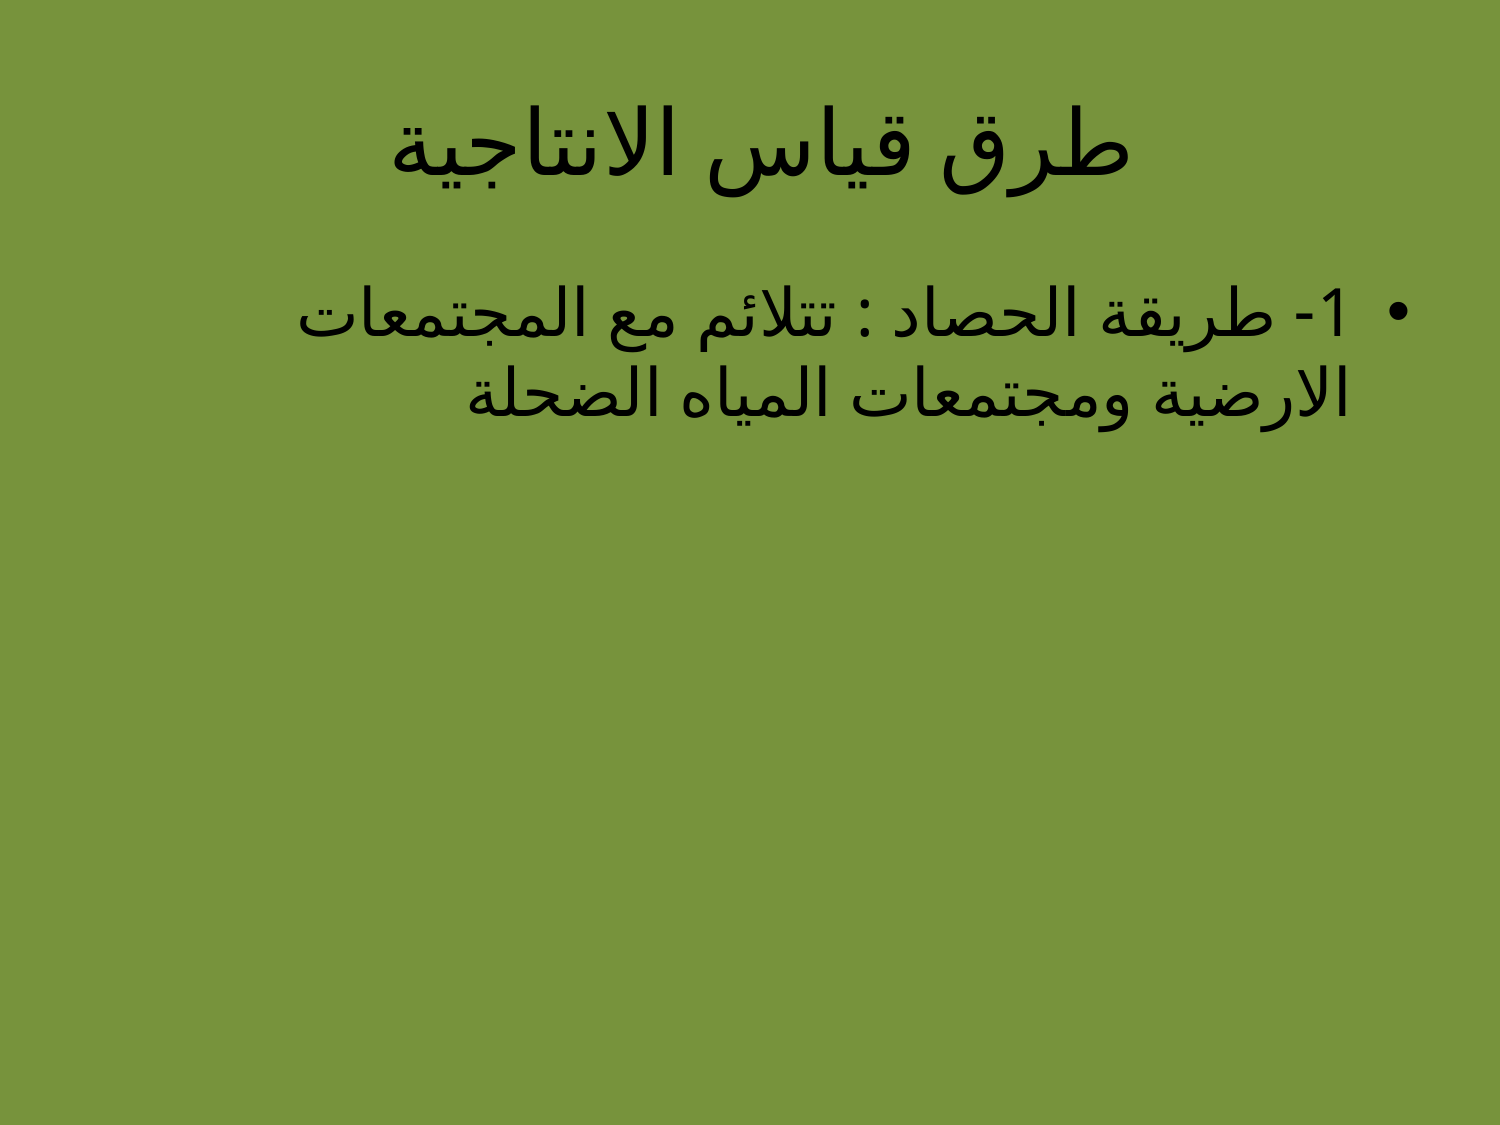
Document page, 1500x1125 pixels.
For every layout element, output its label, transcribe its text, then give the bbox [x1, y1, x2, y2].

list 1- طريقة الحصاد : تتلائم مع المجتمعات الارضية ومجتمعات المياه الضحلة [75, 262, 1425, 1005]
title طرق قياس الانتاجية [75, 45, 1425, 233]
